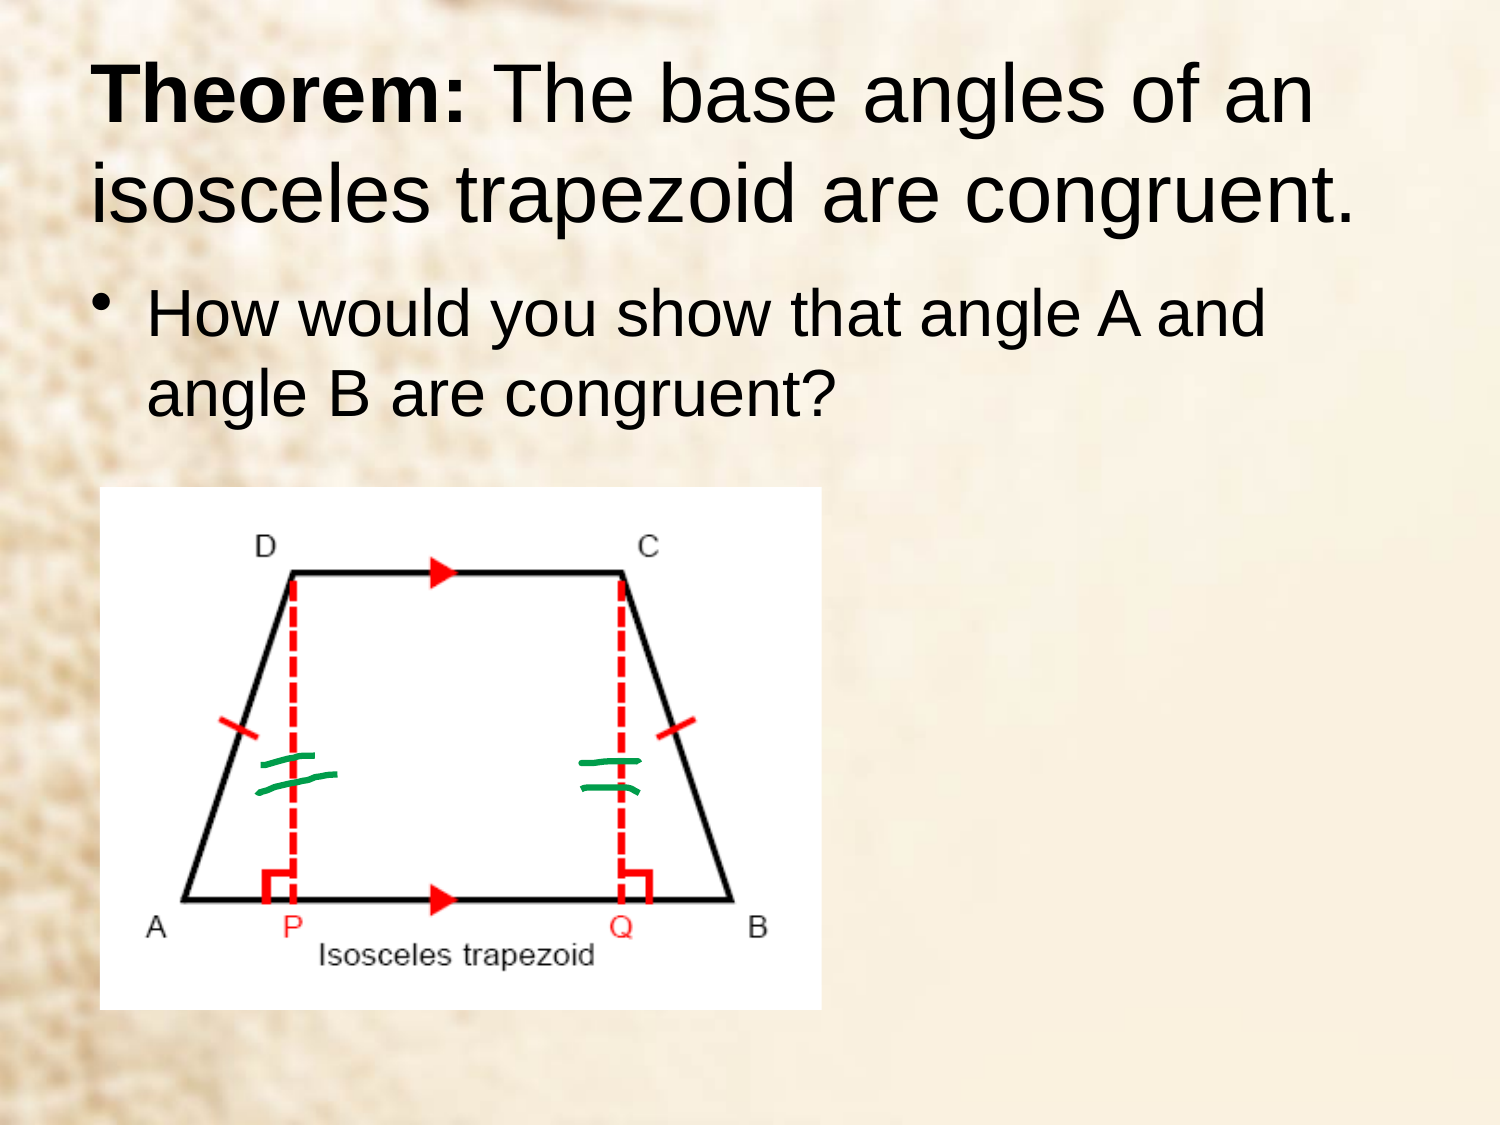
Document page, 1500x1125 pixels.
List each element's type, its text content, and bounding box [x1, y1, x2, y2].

list How would you show that angle A and angle B are congruent? [74, 262, 1426, 1006]
picture [0, 0, 1500, 1125]
title Theorem: The base angles of an isosceles trapezoid are congruent. [74, 44, 1426, 233]
